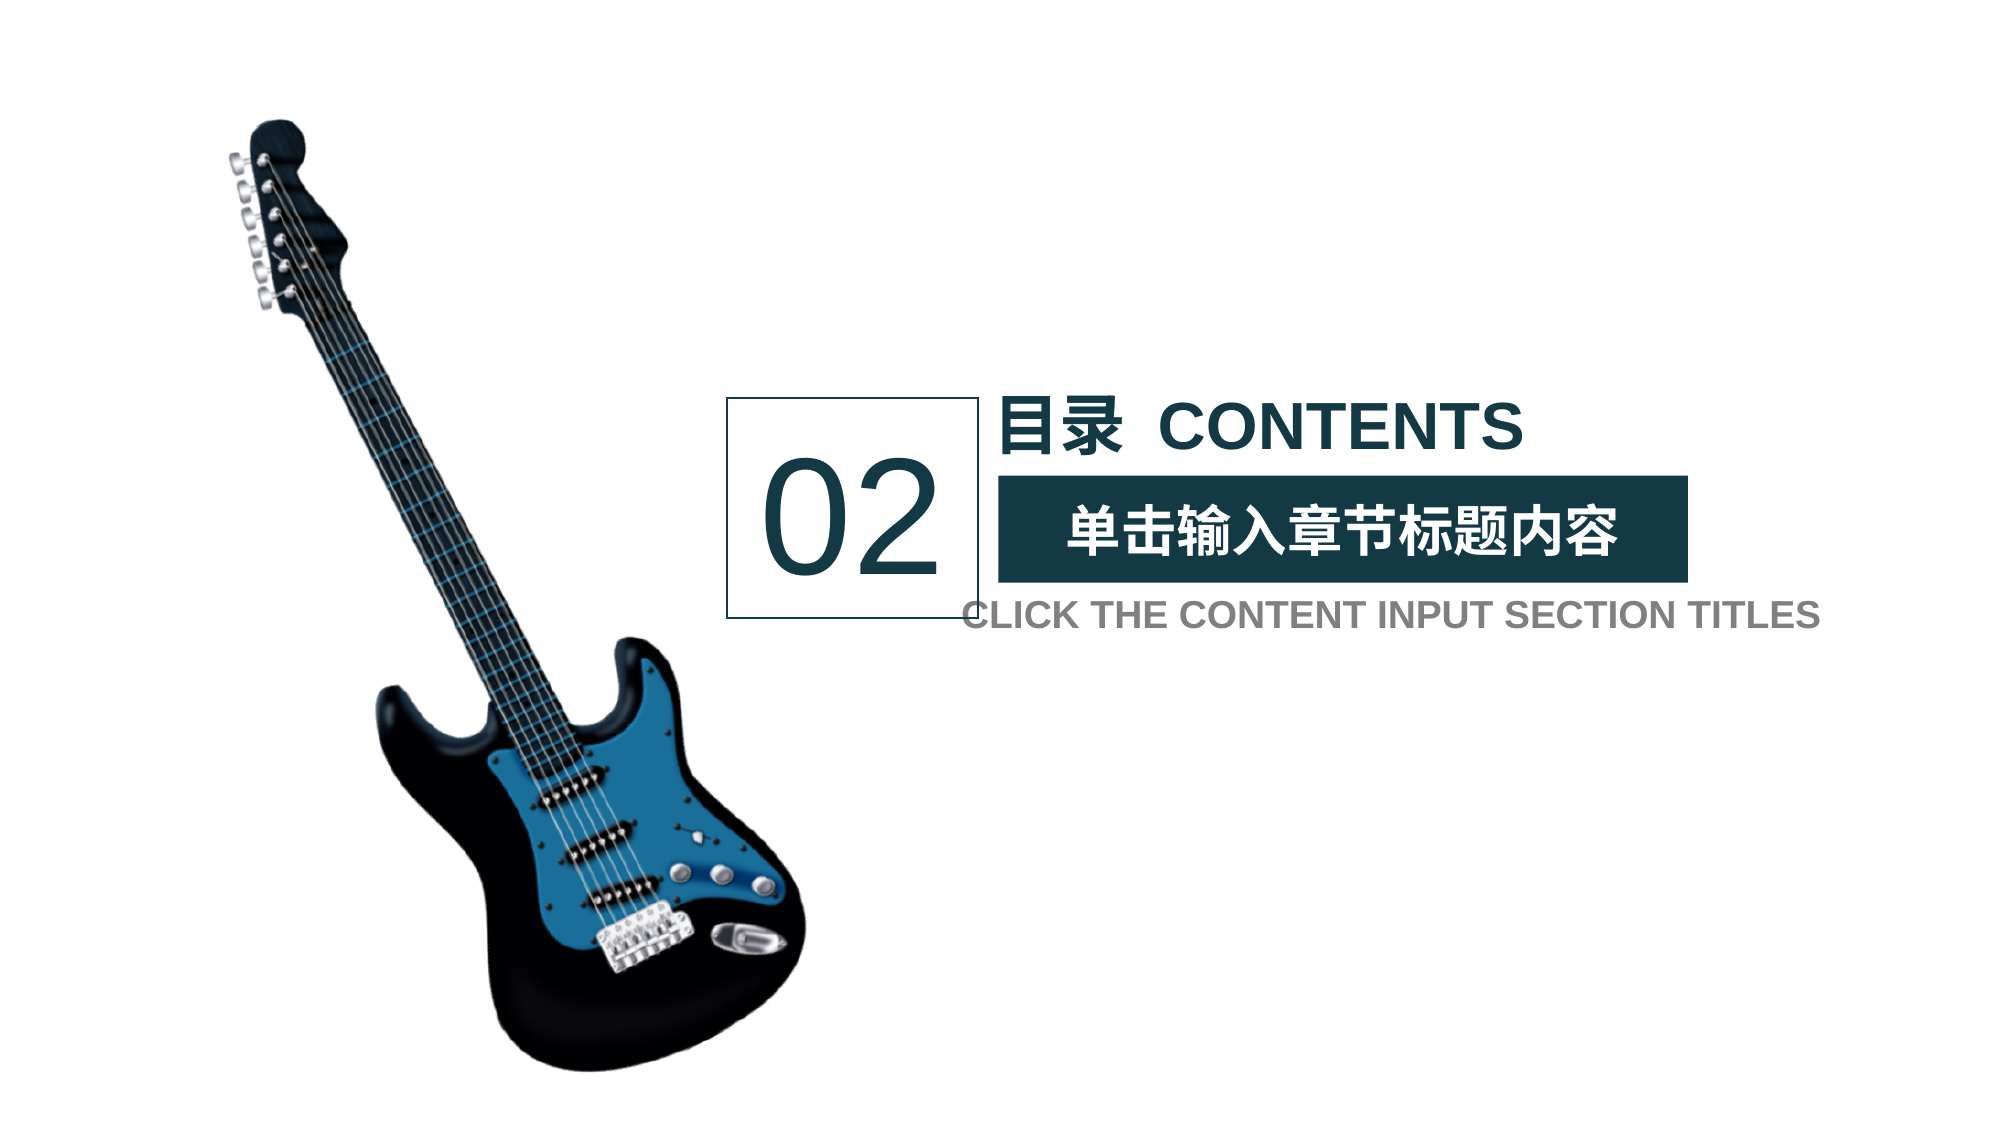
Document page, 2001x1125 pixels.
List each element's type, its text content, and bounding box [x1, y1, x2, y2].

text_box 单击输入章节标题内容 [997, 475, 1689, 584]
text_box 目录 CONTENTS [978, 375, 1540, 471]
text_box 02 [726, 397, 979, 619]
picture [80, 49, 852, 1124]
text_box CLICK THE CONTENT INPUT SECTION TITLES [946, 582, 1836, 645]
